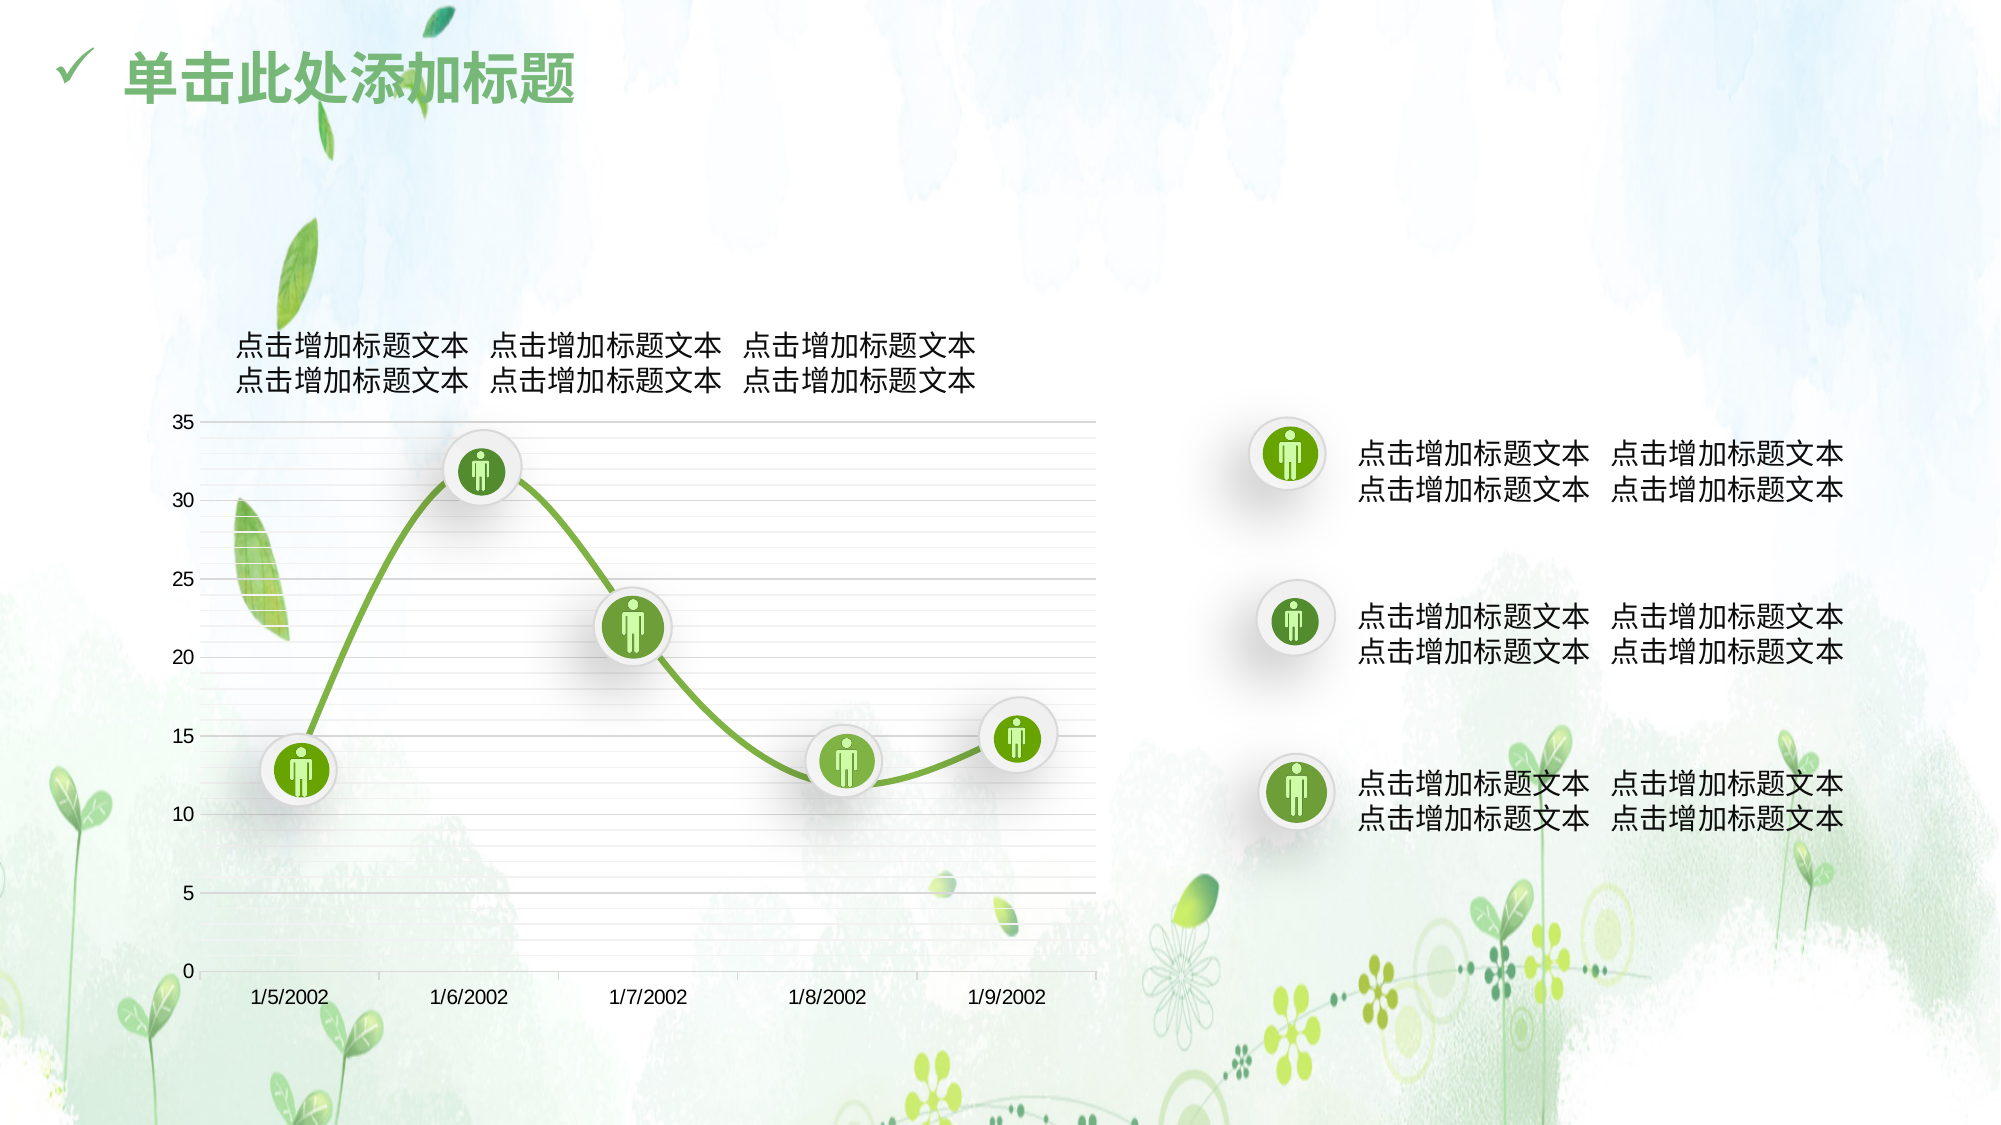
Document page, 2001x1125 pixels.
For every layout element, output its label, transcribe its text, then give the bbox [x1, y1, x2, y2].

text_box 点击增加标题文本 点击增加标题文本 点击增加标题文本 点击增加标题文本 点击增加标题文本 点击增加标题文本 [216, 317, 1087, 397]
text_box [152, 397, 1116, 1023]
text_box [1248, 417, 1885, 845]
title 单击此处添加标题 [36, 43, 1762, 120]
picture [0, 0, 2001, 1125]
